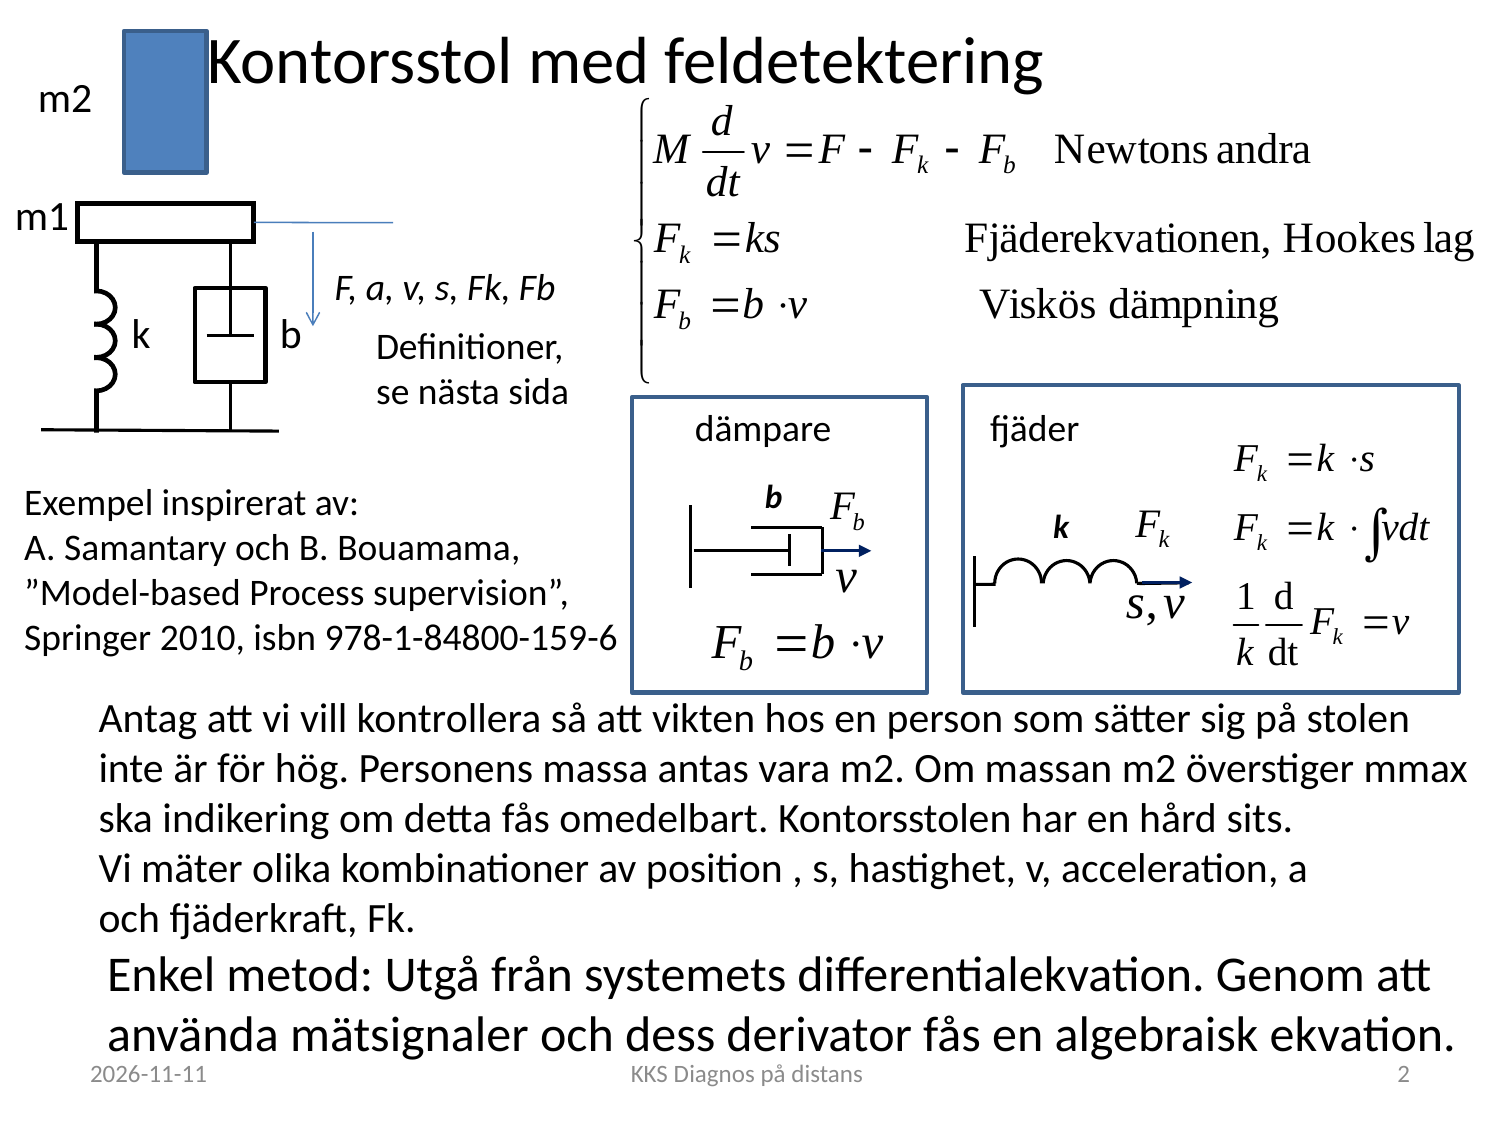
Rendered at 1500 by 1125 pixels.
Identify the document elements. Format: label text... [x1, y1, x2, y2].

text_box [1226, 432, 1448, 676]
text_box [690, 467, 875, 606]
footer KKS Diagnos på distans [512, 1069, 988, 1103]
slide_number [75, 1042, 425, 1103]
text_box Definitioner, se nästa sida [361, 314, 585, 420]
text_box m2 [23, 63, 136, 129]
text_box F, a, v, s, Fk, Fb [341, 255, 571, 315]
text_box dämpare [679, 401, 847, 457]
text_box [623, 89, 1483, 394]
text_box fjäder [975, 401, 1095, 457]
text_box [961, 401, 1461, 695]
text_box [974, 496, 1196, 640]
text_box [630, 401, 929, 695]
text_box Antag att vi vill kontrollera så att vikten hos en person som sätter sig på stolen inte är för hög. Personens massa antas vara m2. Om massan m2 överstiger mmax ska indikering om detta fås omedelbart. Kontorsstolen har en hård sits. Vi mäter olika kombinationer av position , s, hastighet, v, acceleration, a och fjäderkraft, Fk. [83, 683, 1484, 948]
title Kontorsstol med feldetektering [147, 0, 1105, 114]
text_box Enkel metod: Utgå från systemets differentialekvation. Genom att använda mätsignaler och dess derivator fås en algebraisk ekvation. [92, 934, 1472, 1069]
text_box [0, 181, 337, 433]
slide_number 2 [1074, 1069, 1425, 1103]
text_box Exempel inspirerat av: A. Samantary och B. Bouamama, ”Model-based Process supervision”, Springer 2010, isbn 978-1-84800-159-6 [9, 470, 633, 665]
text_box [702, 609, 894, 683]
text_box [122, 29, 209, 175]
